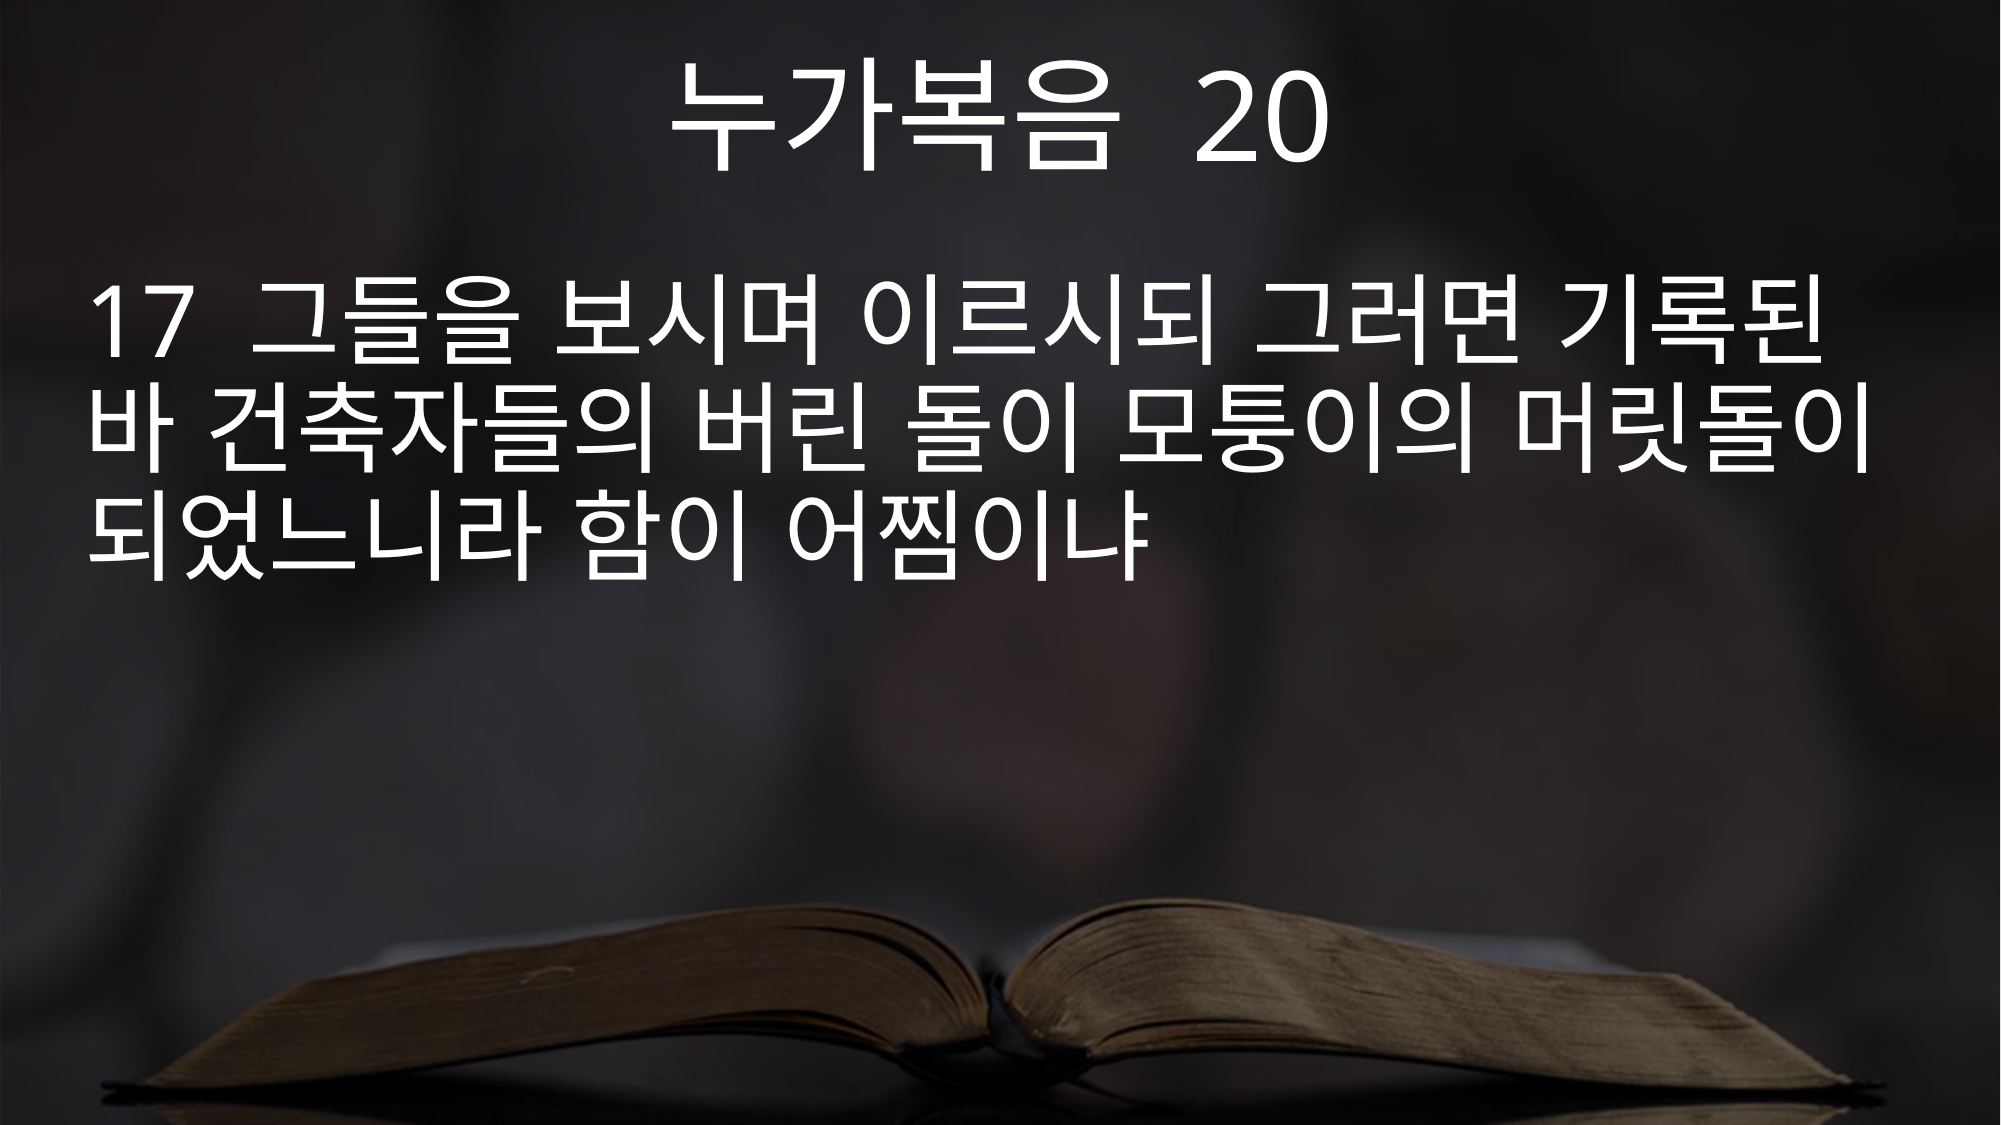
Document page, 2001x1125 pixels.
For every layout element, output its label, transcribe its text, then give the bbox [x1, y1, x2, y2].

list 17 그들을 보시며 이르시되 그러면 기록된 바 건축자들의 버린 돌이 모퉁이의 머릿돌이 되었느니라 함이 어찜이냐 [69, 263, 1953, 423]
picture [0, 0, 2001, 1125]
footer 누가복음 20 [0, 32, 2000, 192]
